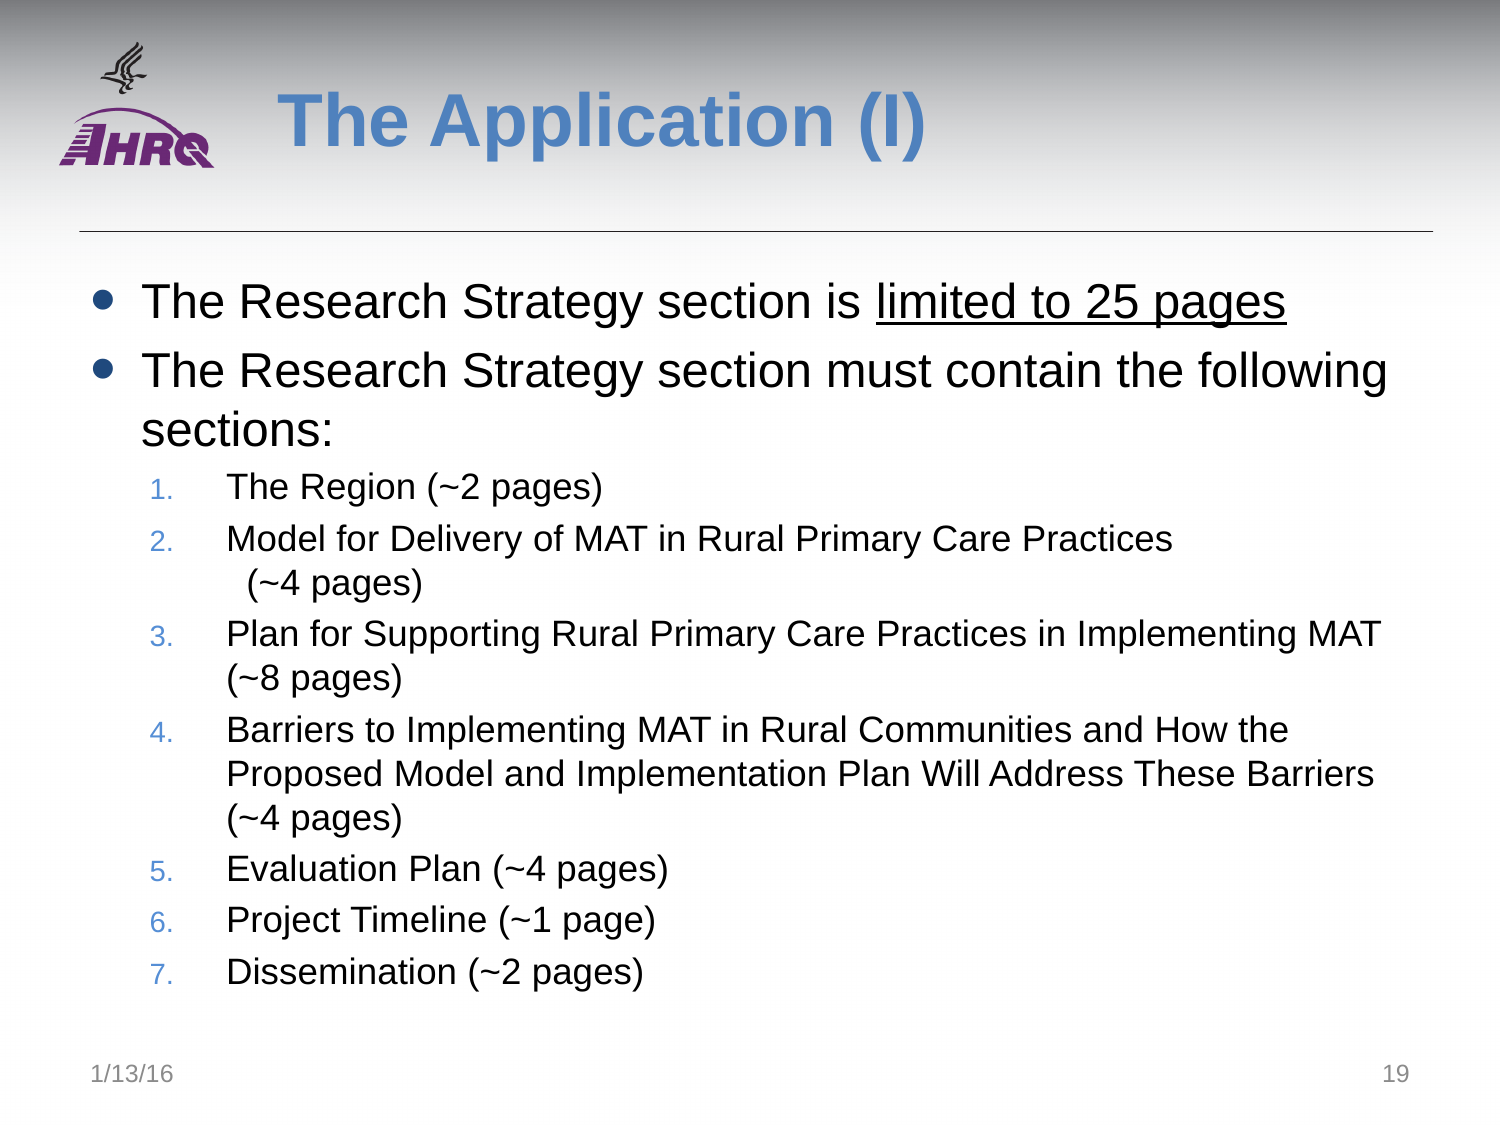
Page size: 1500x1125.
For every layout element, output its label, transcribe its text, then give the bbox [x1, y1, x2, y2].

slide_number 19 [1074, 1042, 1425, 1103]
list The Research Strategy section is limited to 25 pages The Research Strategy section must contain the following sections: The Region (~2 pages) Model for Delivery of MAT in Rural Primary Care Practices (~4 pages) Plan for Supporting Rural Primary Care Practices in Implementing MAT (~8 pages) Barriers to Implementing MAT in Rural Communities and How the Proposed Model and Implementation Plan Will Address These Barriers (~4 pages) Evaluation Plan (~4 pages) Project Timeline (~1 page) Dissemination (~2 pages) [75, 262, 1425, 1005]
picture [0, 0, 1500, 1125]
title The Application (I) [262, 45, 1425, 188]
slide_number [75, 1042, 425, 1103]
